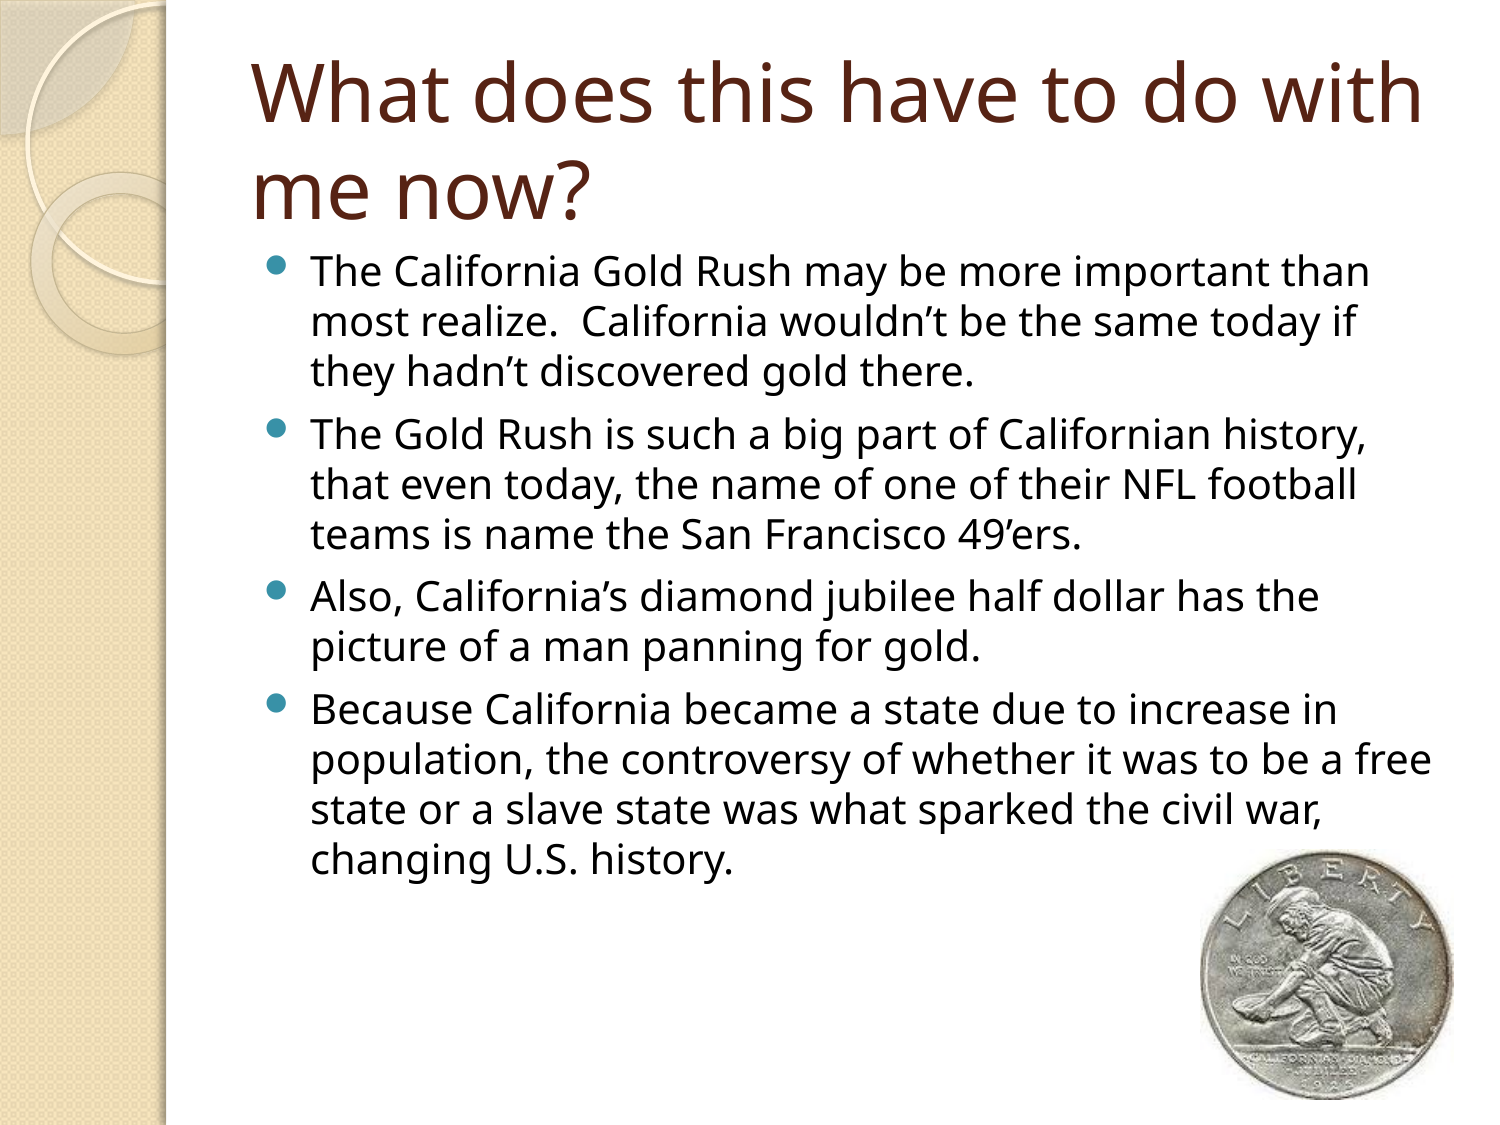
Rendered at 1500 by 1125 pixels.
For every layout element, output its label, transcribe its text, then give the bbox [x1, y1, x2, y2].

picture [1199, 849, 1454, 1101]
list The California Gold Rush may be more important than most realize. California wouldn’t be the same today if they hadn’t discovered gold there. The Gold Rush is such a big part of Californian history, that even today, the name of one of their NFL football teams is name the San Francisco 49’ers. Also, California’s diamond jubilee half dollar has the picture of a man panning for gold. Because California became a state due to increase in population, the controversy of whether it was to be a free state or a slave state was what sparked the civil war, changing U.S. history. [235, 237, 1466, 1026]
text_box [624, 438, 876, 687]
title What does this have to do with me now? [235, 45, 1466, 233]
